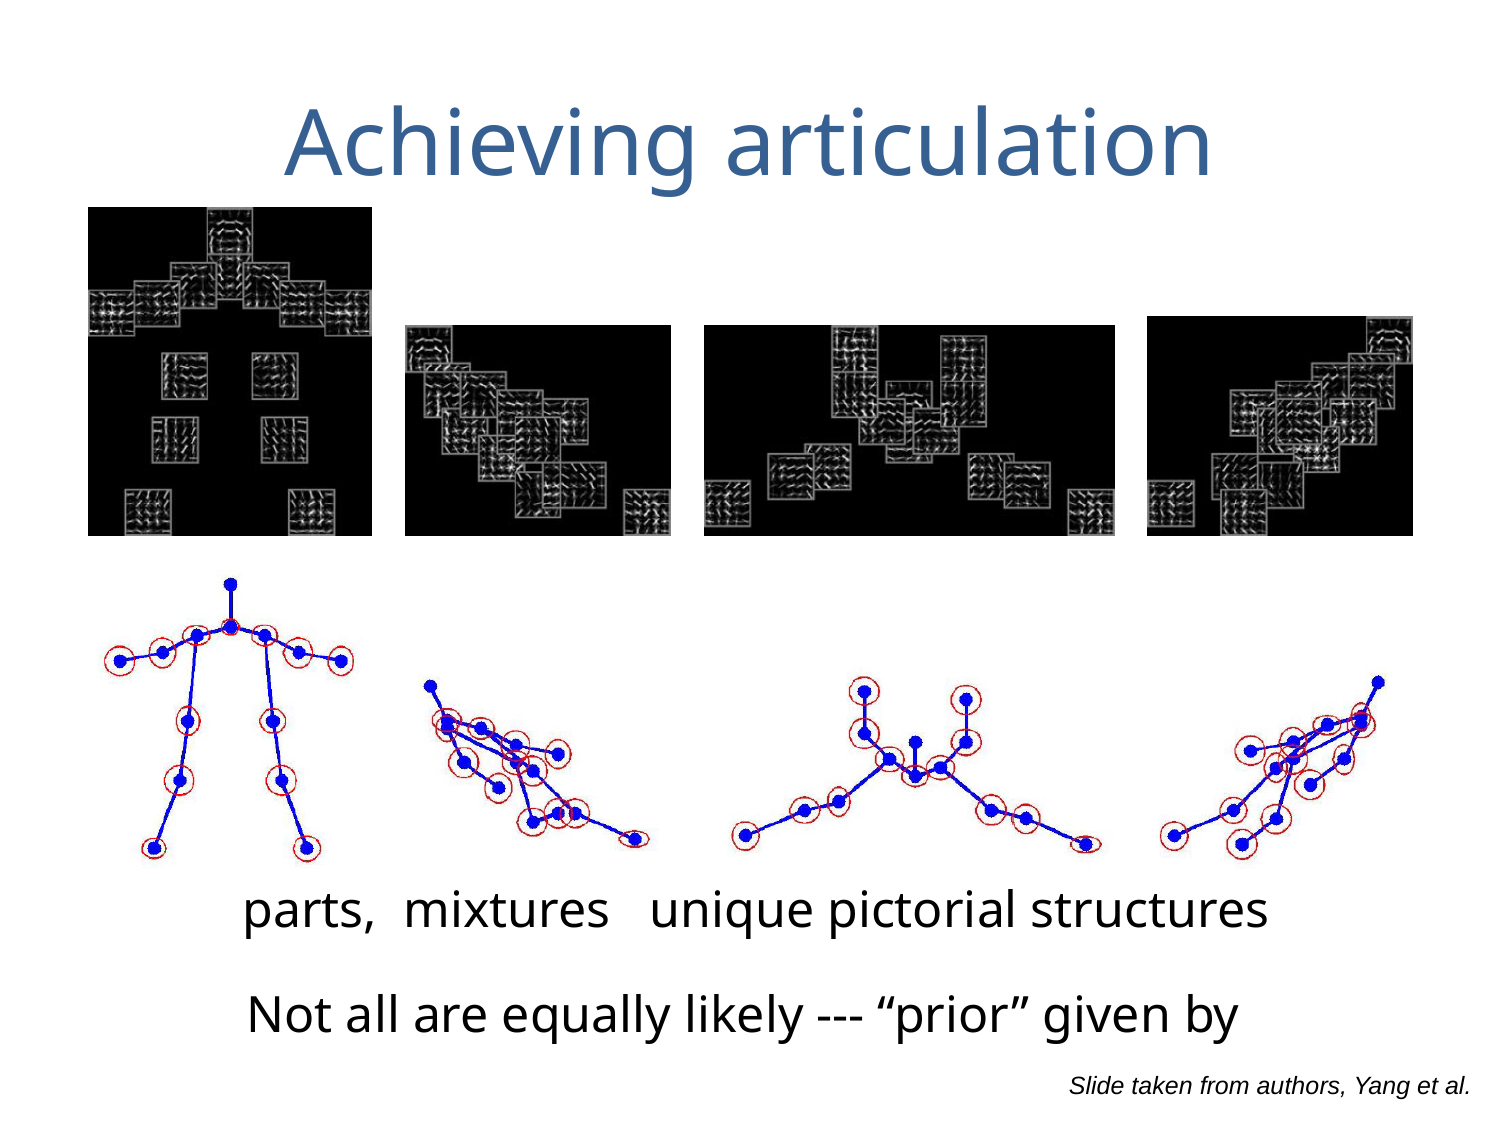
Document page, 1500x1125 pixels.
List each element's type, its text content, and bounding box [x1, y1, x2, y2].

title Achieving articulation [75, 45, 1425, 199]
picture [74, 199, 1426, 869]
text_box Slide taken from authors, Yang et al. [687, 1062, 1488, 1108]
